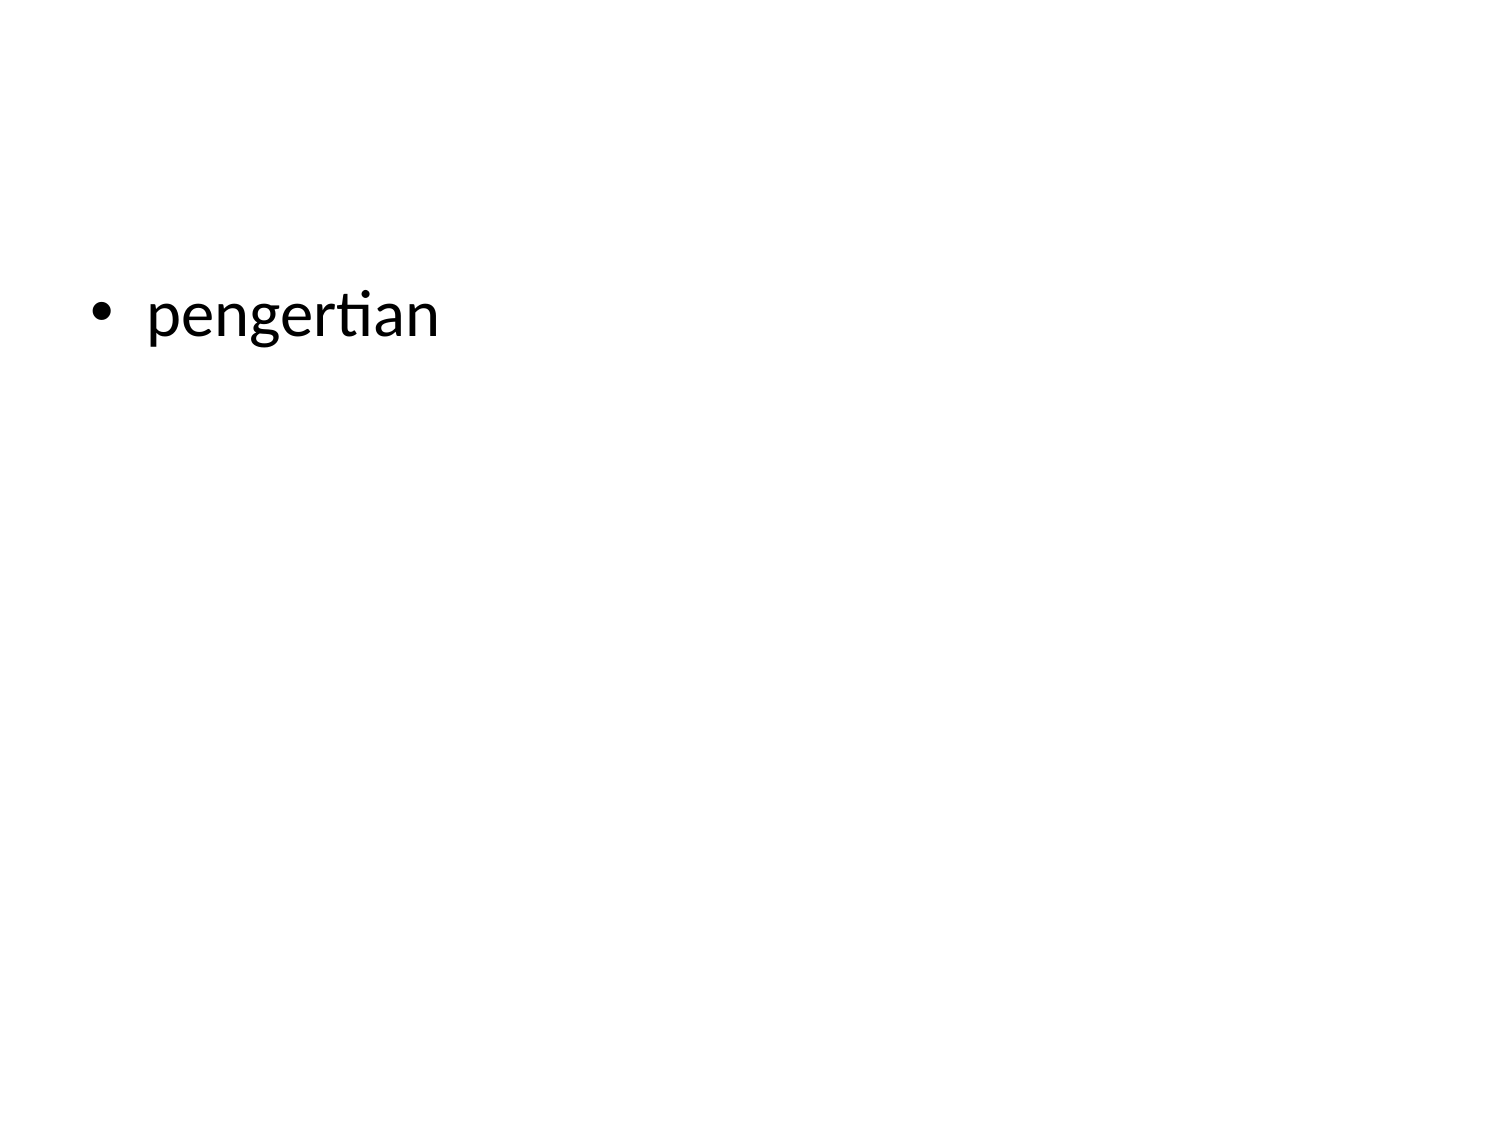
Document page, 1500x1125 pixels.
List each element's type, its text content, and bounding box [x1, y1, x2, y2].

list pengertian [75, 262, 1425, 1005]
